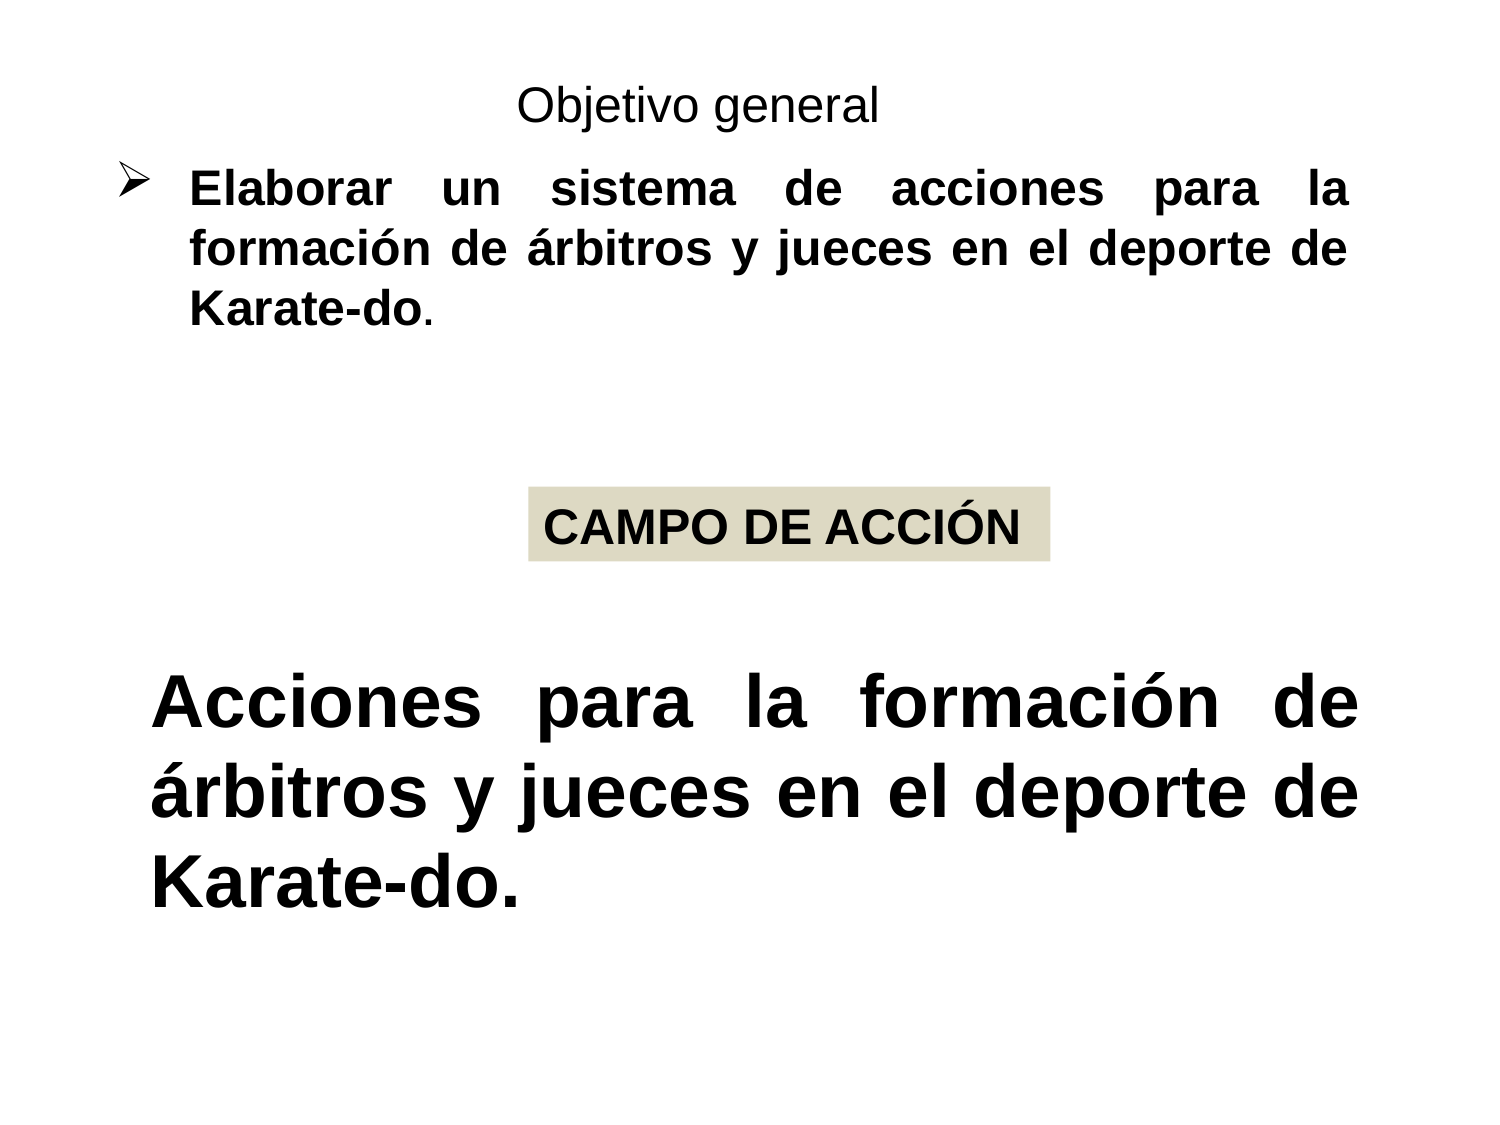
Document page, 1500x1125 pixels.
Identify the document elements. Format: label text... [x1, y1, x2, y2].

text_box CAMPO DE ACCIÓN [528, 486, 1051, 562]
text_box Acciones para la formación de árbitros y jueces en el deporte de Karate-do.. [135, 645, 1376, 930]
text_box Objetivo general [501, 64, 951, 140]
text_box Elaborar un sistema de acciones para la formación de árbitros y jueces en el deporte de Karate-do.. [100, 148, 1365, 343]
